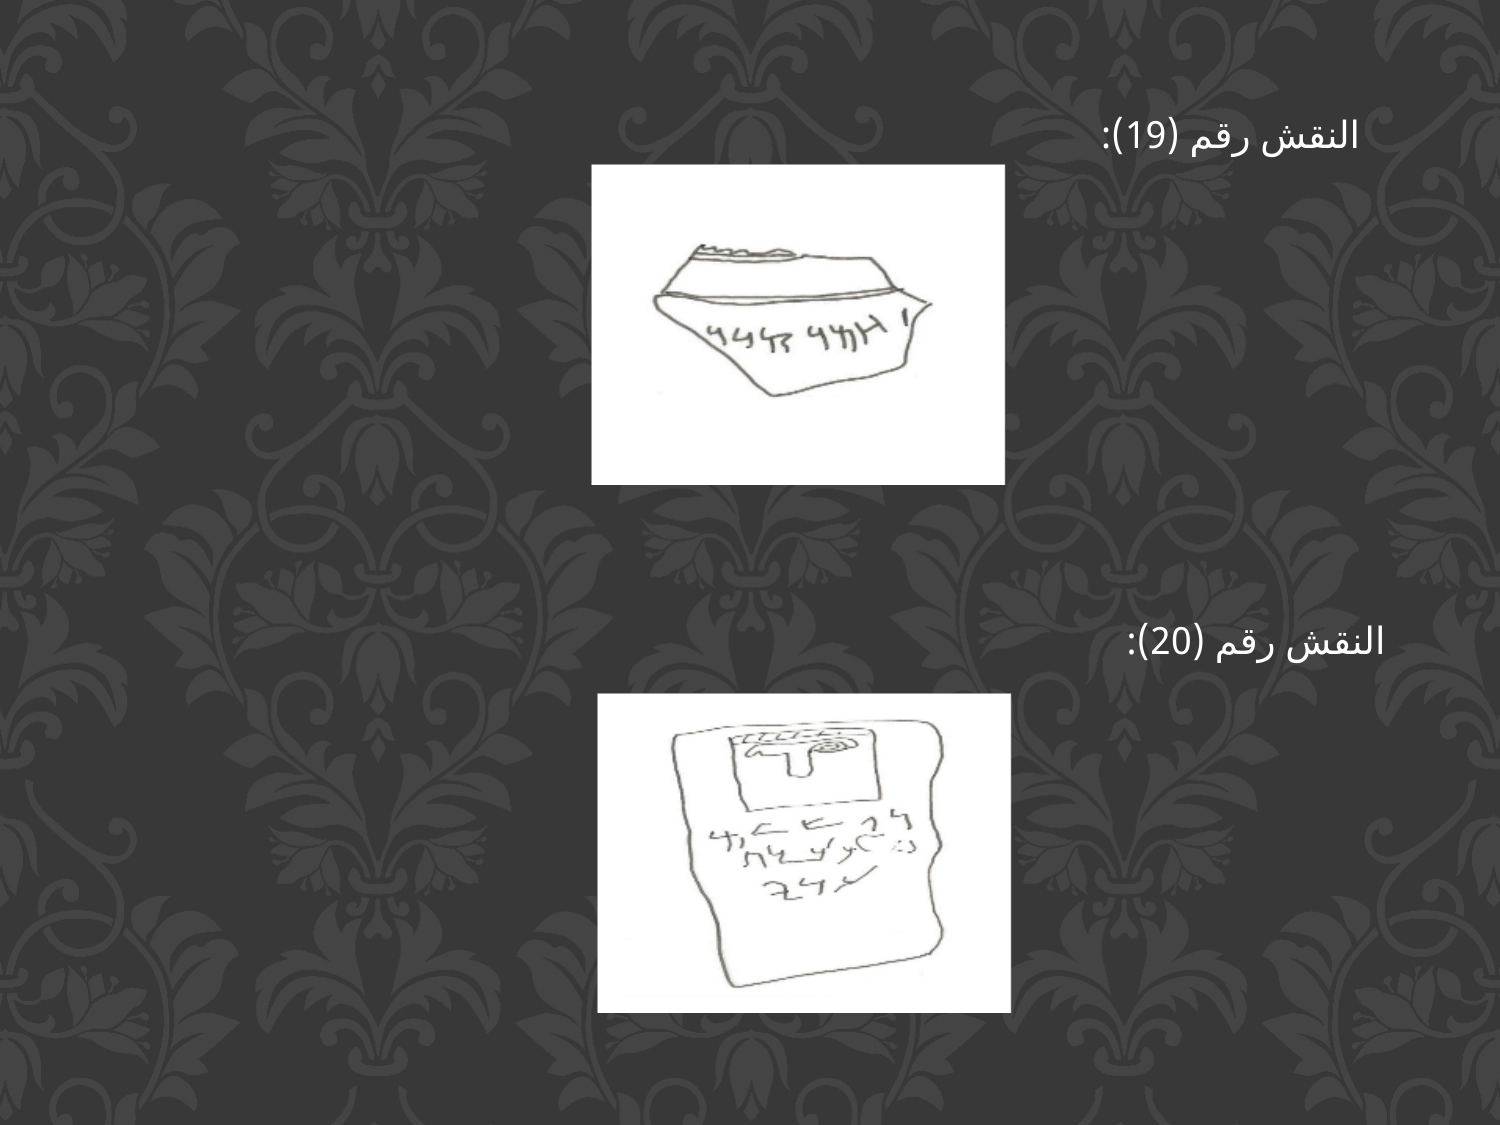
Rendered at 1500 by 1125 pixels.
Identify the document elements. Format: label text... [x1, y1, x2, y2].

picture [596, 692, 1013, 1013]
text_box النقش رقم (19): [1045, 103, 1375, 163]
picture [590, 163, 1007, 485]
text_box النقش رقم (20): [1070, 609, 1401, 670]
